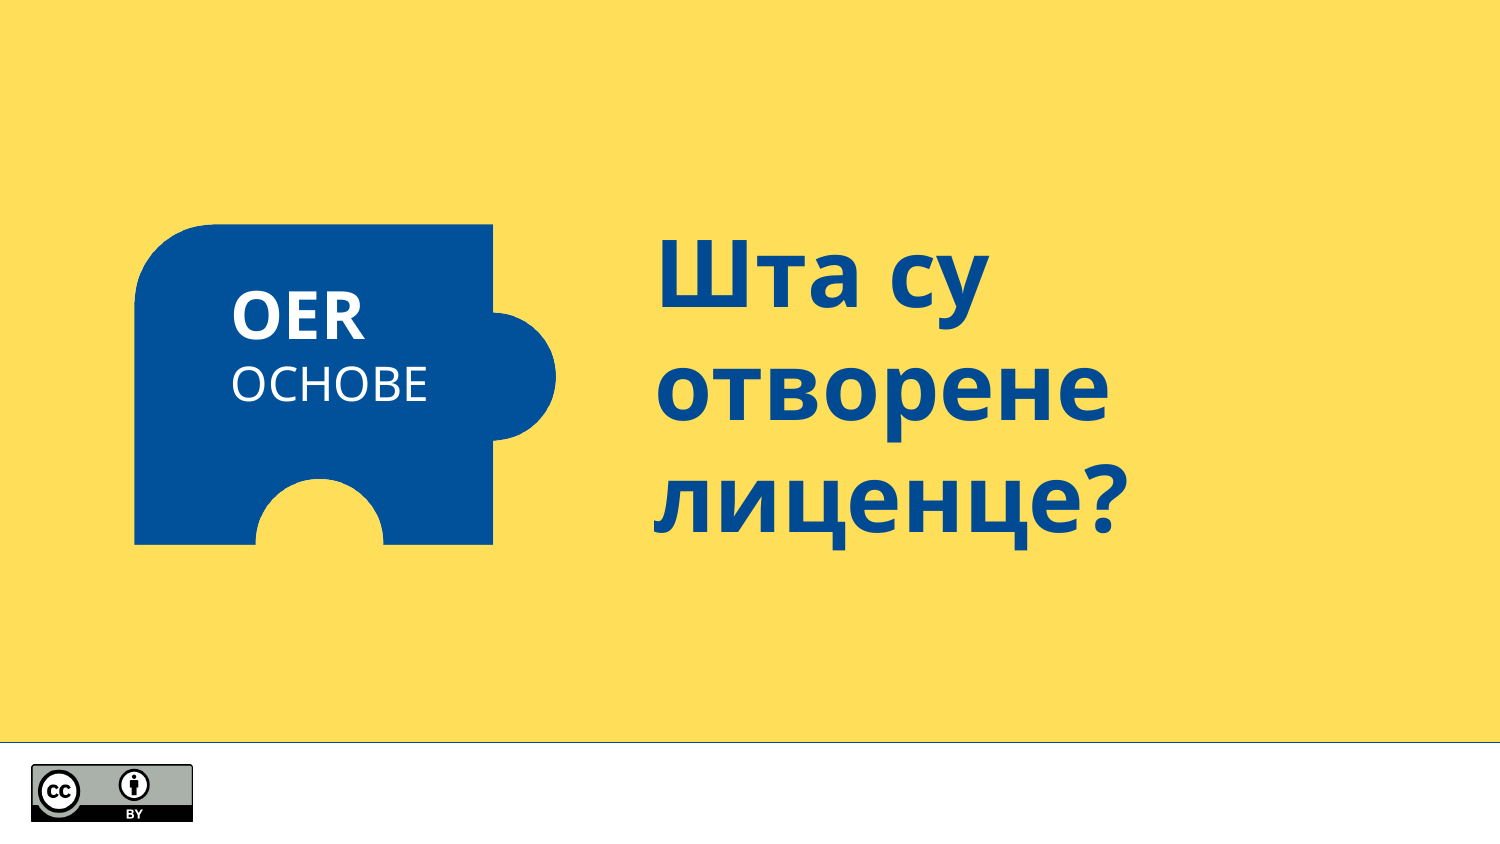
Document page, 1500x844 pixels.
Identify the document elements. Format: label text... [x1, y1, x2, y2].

text_box OER ОСНОВЕ [560, 258, 862, 426]
picture [133, 224, 556, 545]
text_box [0, 750, 1500, 844]
picture [31, 764, 193, 822]
text_box Шта су отворене лиценце? [639, 199, 1427, 567]
